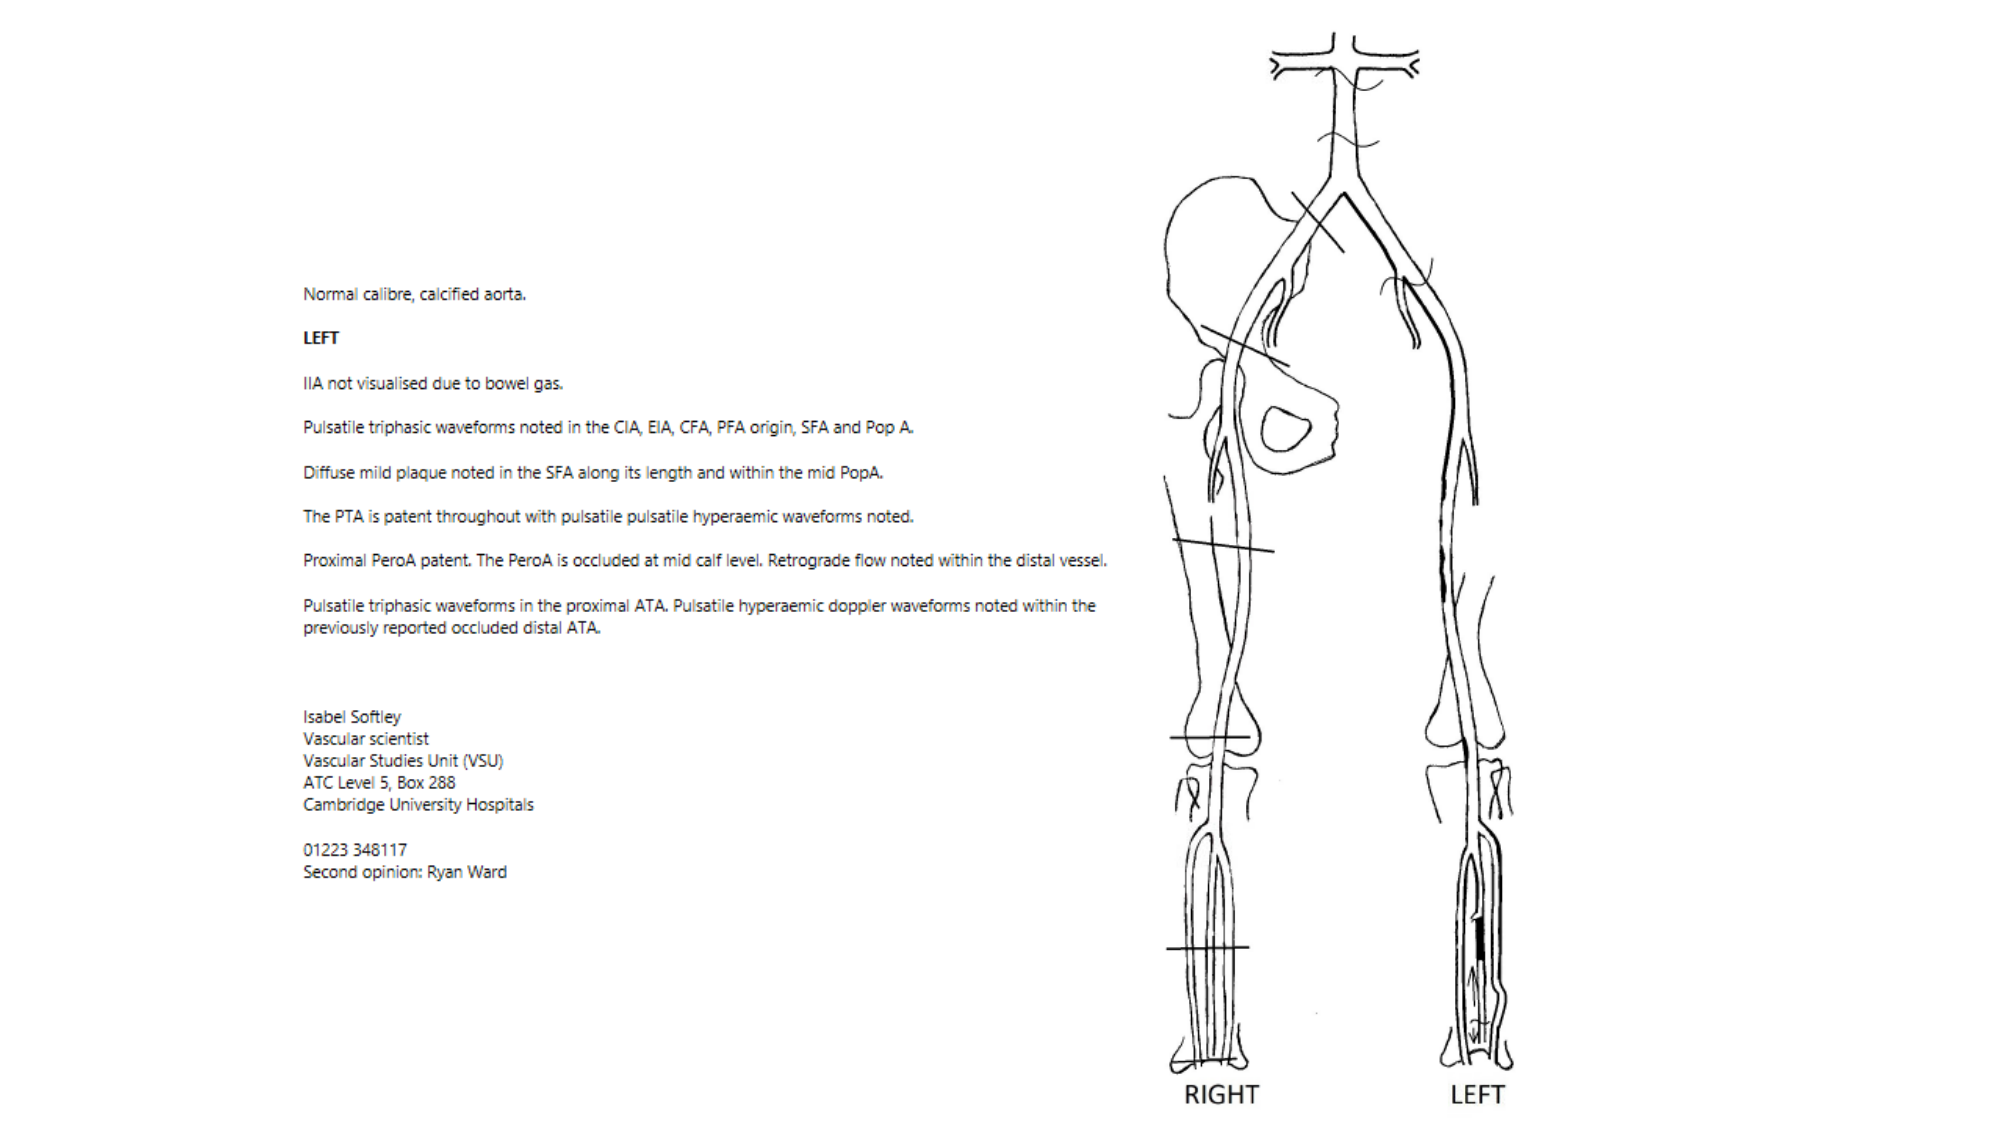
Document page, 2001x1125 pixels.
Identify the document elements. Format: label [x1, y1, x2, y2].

picture [297, 20, 1528, 1125]
